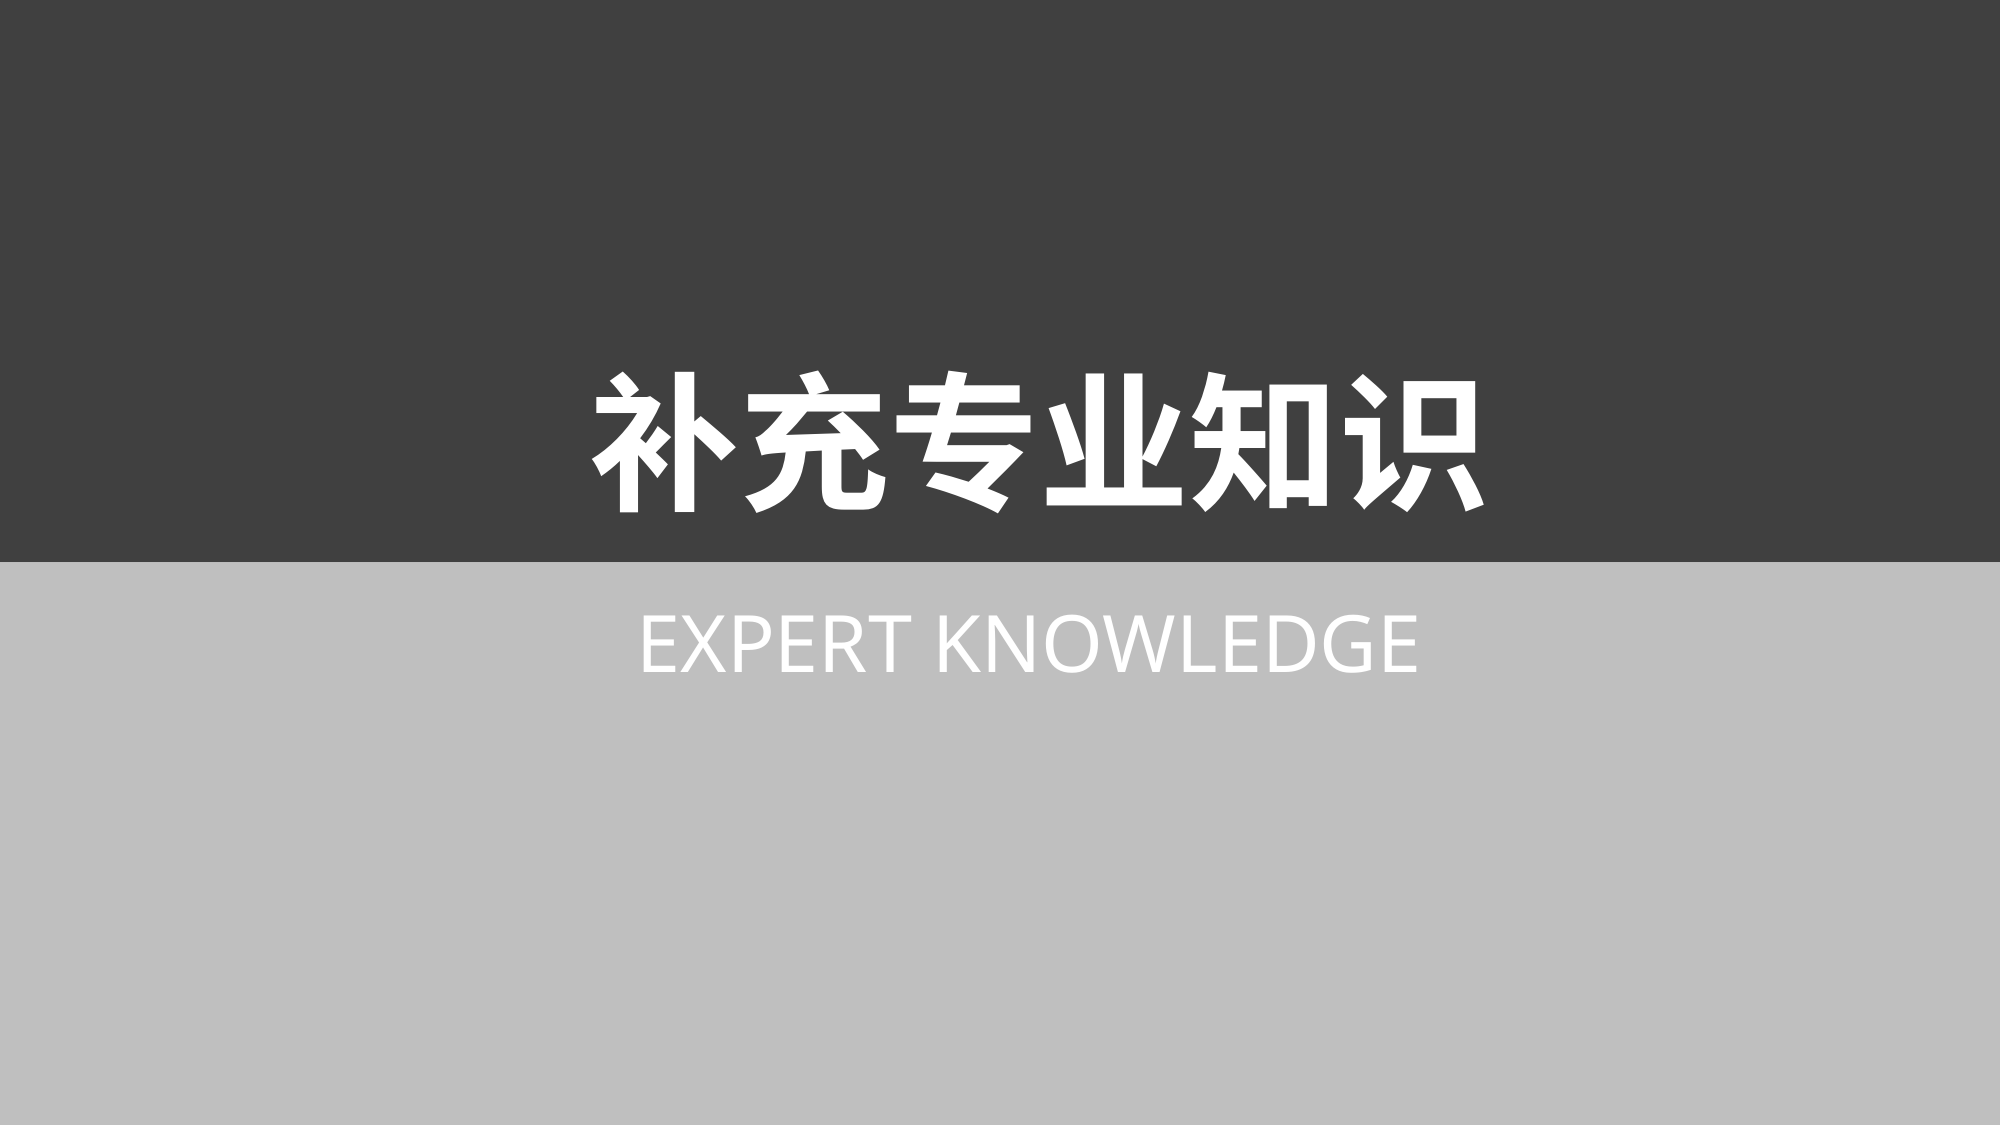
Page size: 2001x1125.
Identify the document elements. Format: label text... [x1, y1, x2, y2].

text_box [0, 0, 2000, 560]
text_box EXPERT KNOWLEDGE [621, 586, 1721, 696]
text_box 补充专业知识 [574, 341, 1674, 537]
text_box [0, 560, 2000, 1125]
